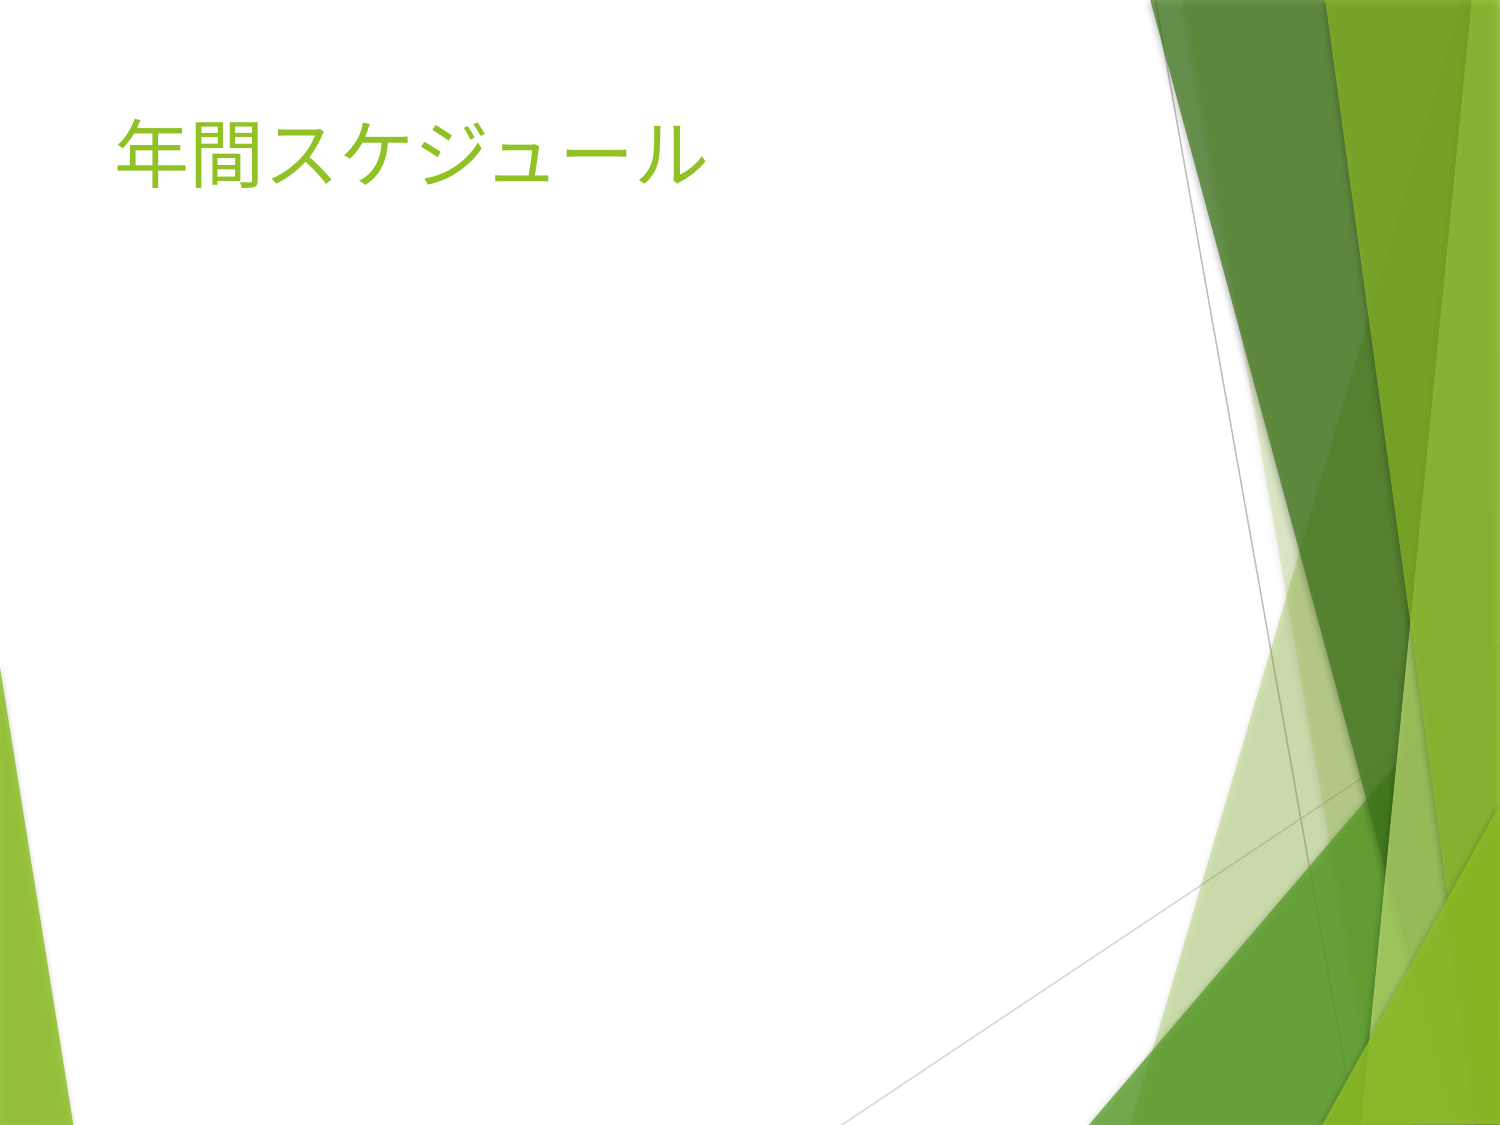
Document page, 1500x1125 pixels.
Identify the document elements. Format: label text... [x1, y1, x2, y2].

title 年間スケジュール [99, 99, 1142, 317]
